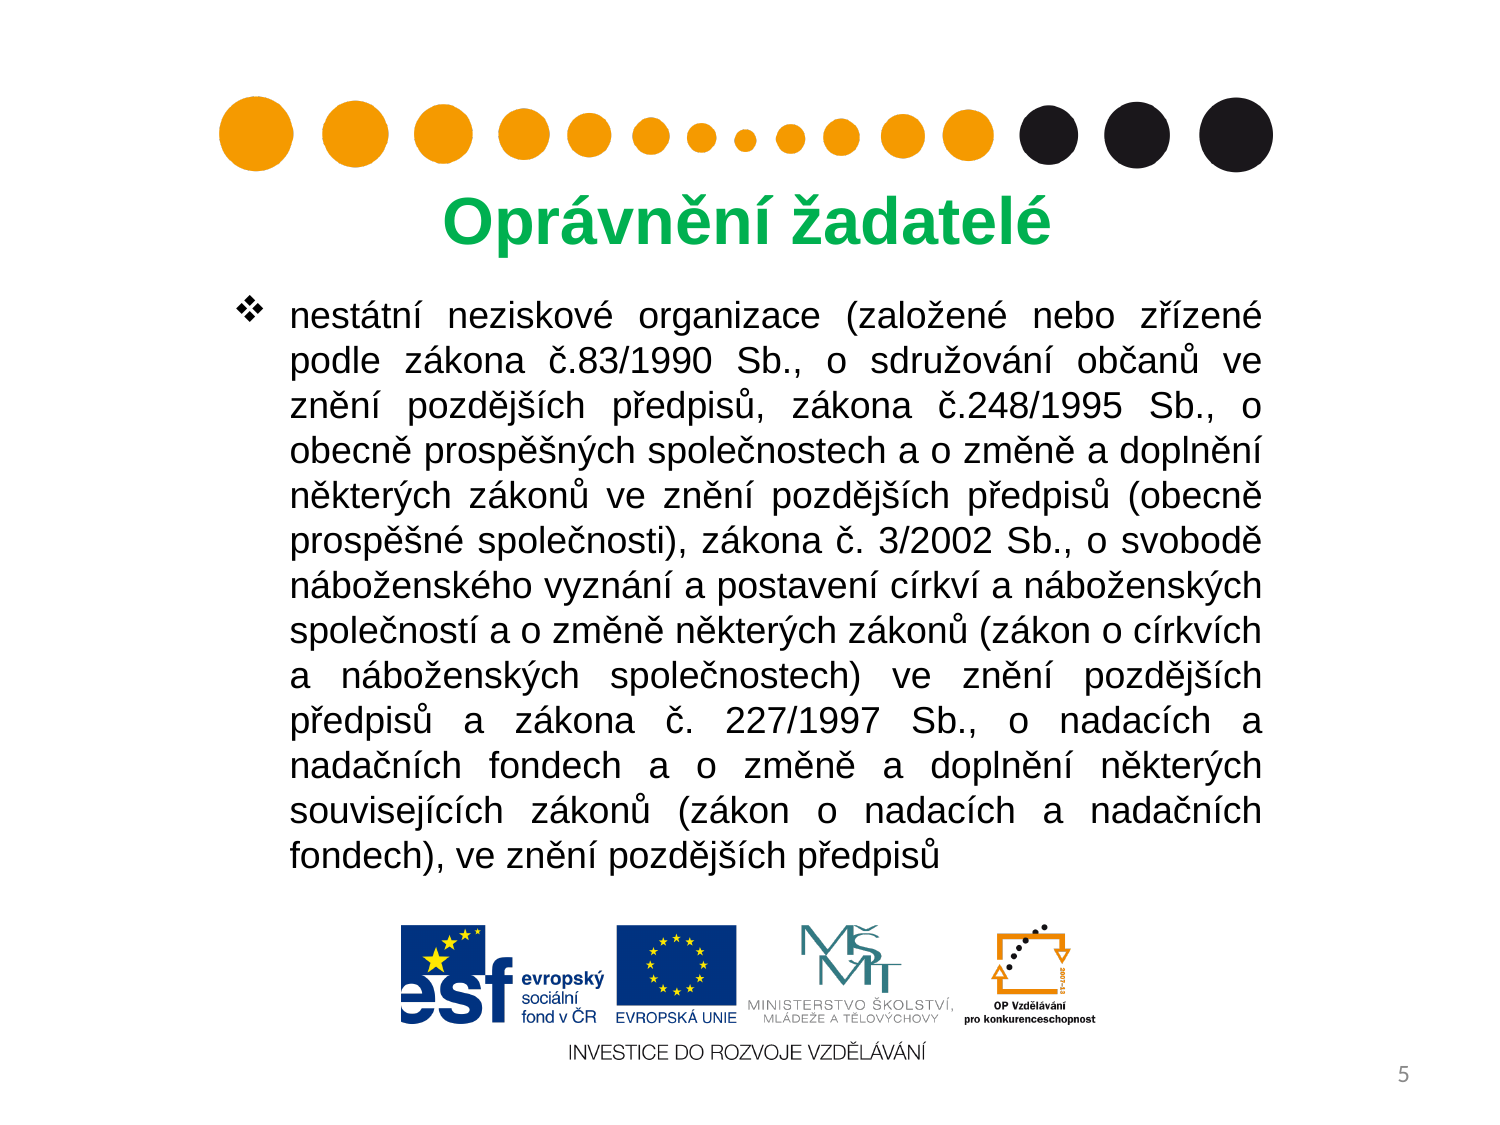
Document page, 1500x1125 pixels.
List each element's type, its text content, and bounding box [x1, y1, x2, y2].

slide_number 5 [1074, 1042, 1425, 1103]
title Oprávnění žadatelé [217, 171, 1278, 283]
picture [215, 93, 1275, 176]
picture [399, 922, 1100, 1061]
list nestátní neziskové organizace (založené nebo zřízené podle zákona č.83/1990 Sb., o sdružování občanů ve znění pozdějších předpisů, zákona č.248/1995 Sb., o obecně prospěšných společnostech a o změně a doplnění některých zákonů ve znění pozdějších předpisů (obecně prospěšné společnosti), zákona č. 3/2002 Sb., o svobodě náboženského vyznání a postavení církví a náboženských společností a o změně některých zákonů (zákon o církvích a náboženských společnostech) ve znění pozdějších předpisů a zákona č. 227/1997 Sb., o nadacích a nadačních fondech a o změně a doplnění některých souvisejících zákonů (zákon o nadacích a nadačních fondech), ve znění pozdějších předpisů [217, 283, 1278, 856]
